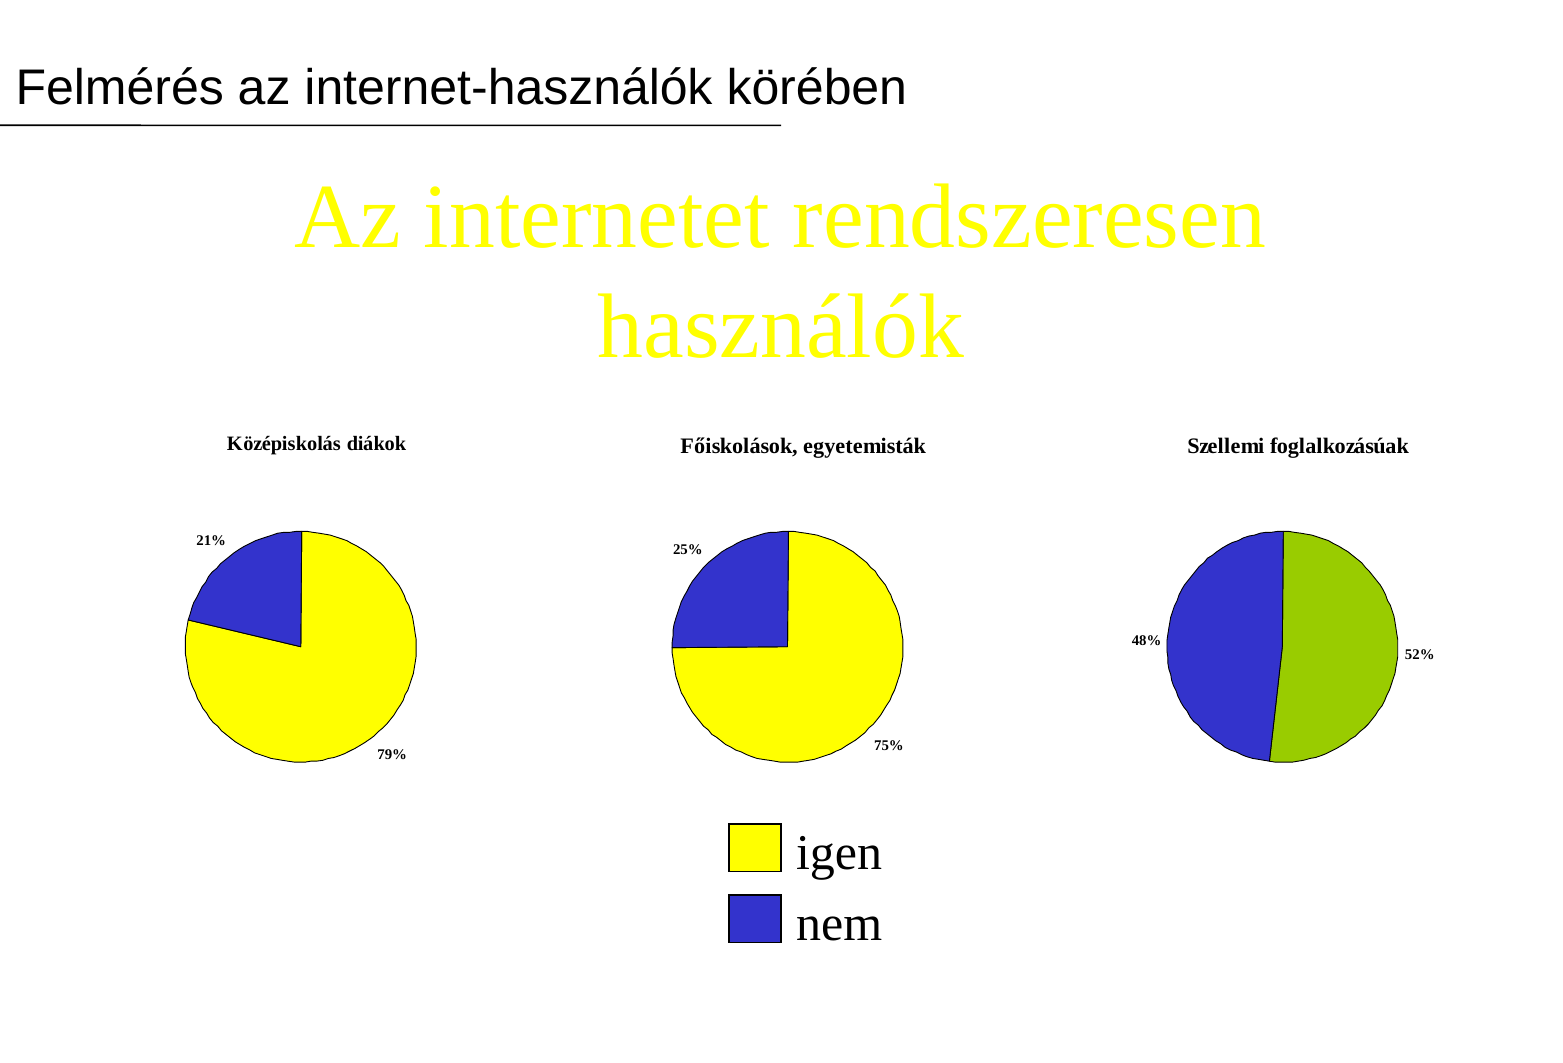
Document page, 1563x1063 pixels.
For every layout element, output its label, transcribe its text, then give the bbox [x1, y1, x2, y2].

text_box [729, 895, 781, 943]
title Az internetet rendszeresen használók [116, 176, 1446, 355]
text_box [563, 412, 1044, 831]
text_box nem [781, 883, 898, 958]
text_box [76, 412, 557, 831]
text_box [729, 838, 781, 872]
text_box igen [781, 838, 898, 883]
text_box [1057, 412, 1539, 831]
